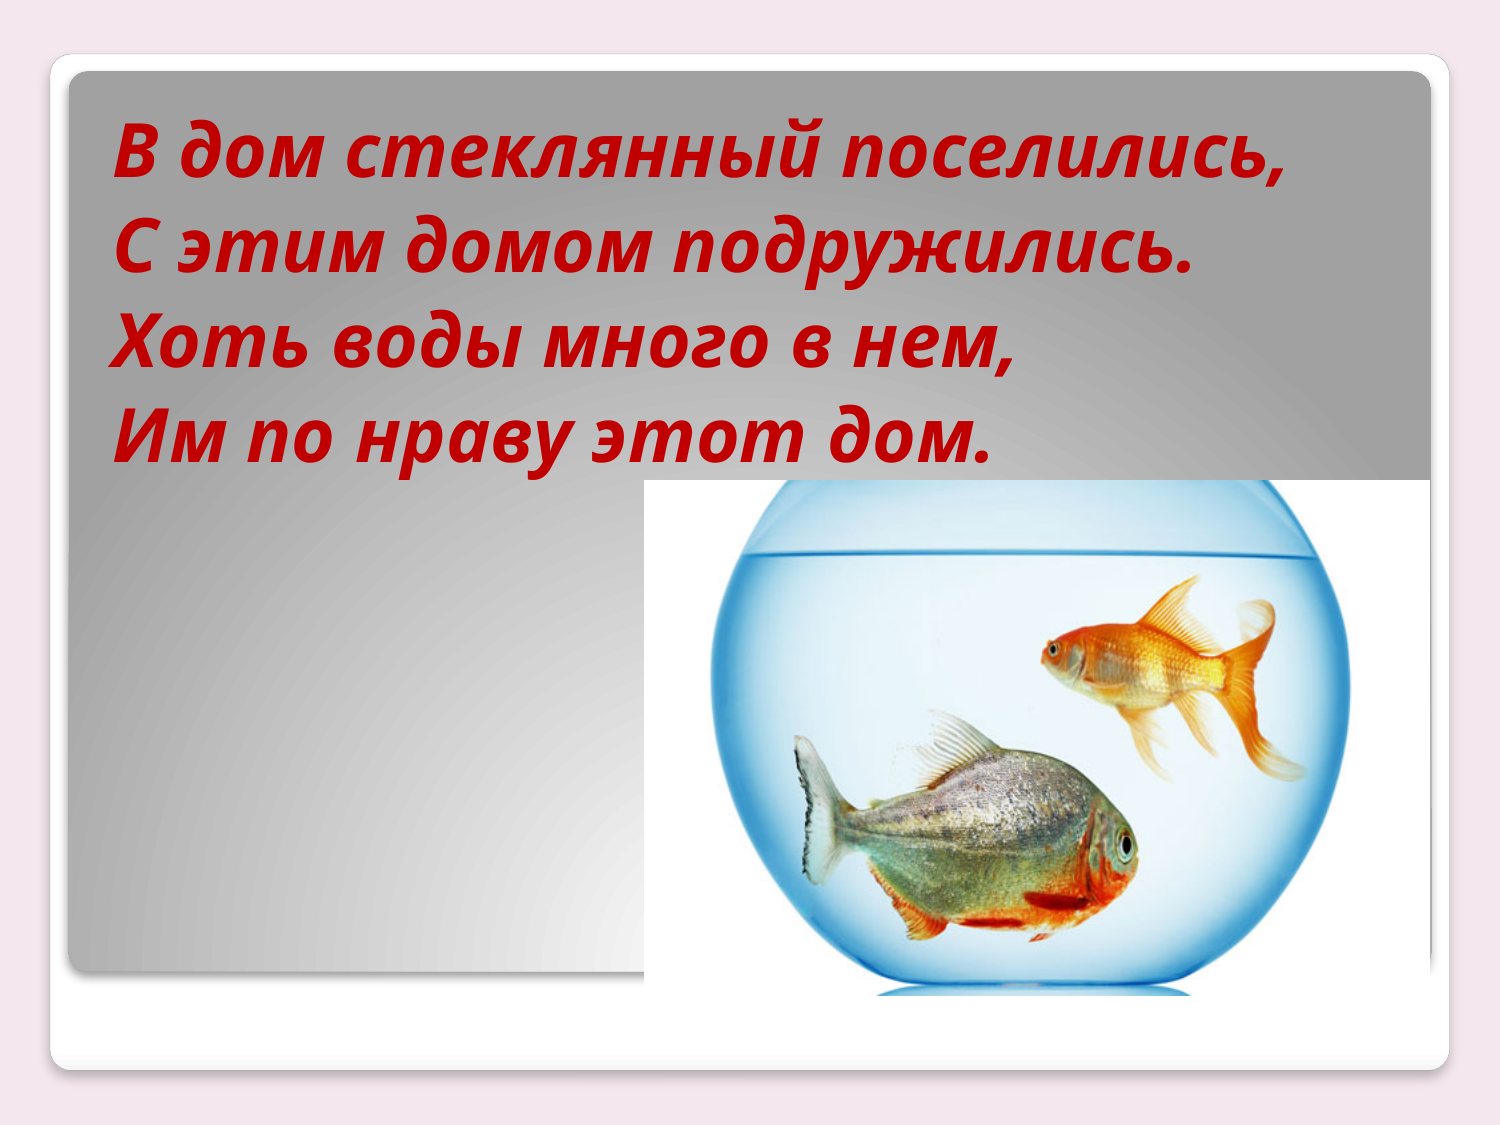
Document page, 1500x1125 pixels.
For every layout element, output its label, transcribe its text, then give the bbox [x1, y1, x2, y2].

picture [644, 480, 1430, 997]
list В дом стеклянный поселились, С этим домом подружились. Хоть воды много в нем, Им по нраву этот дом. [82, 86, 1425, 622]
